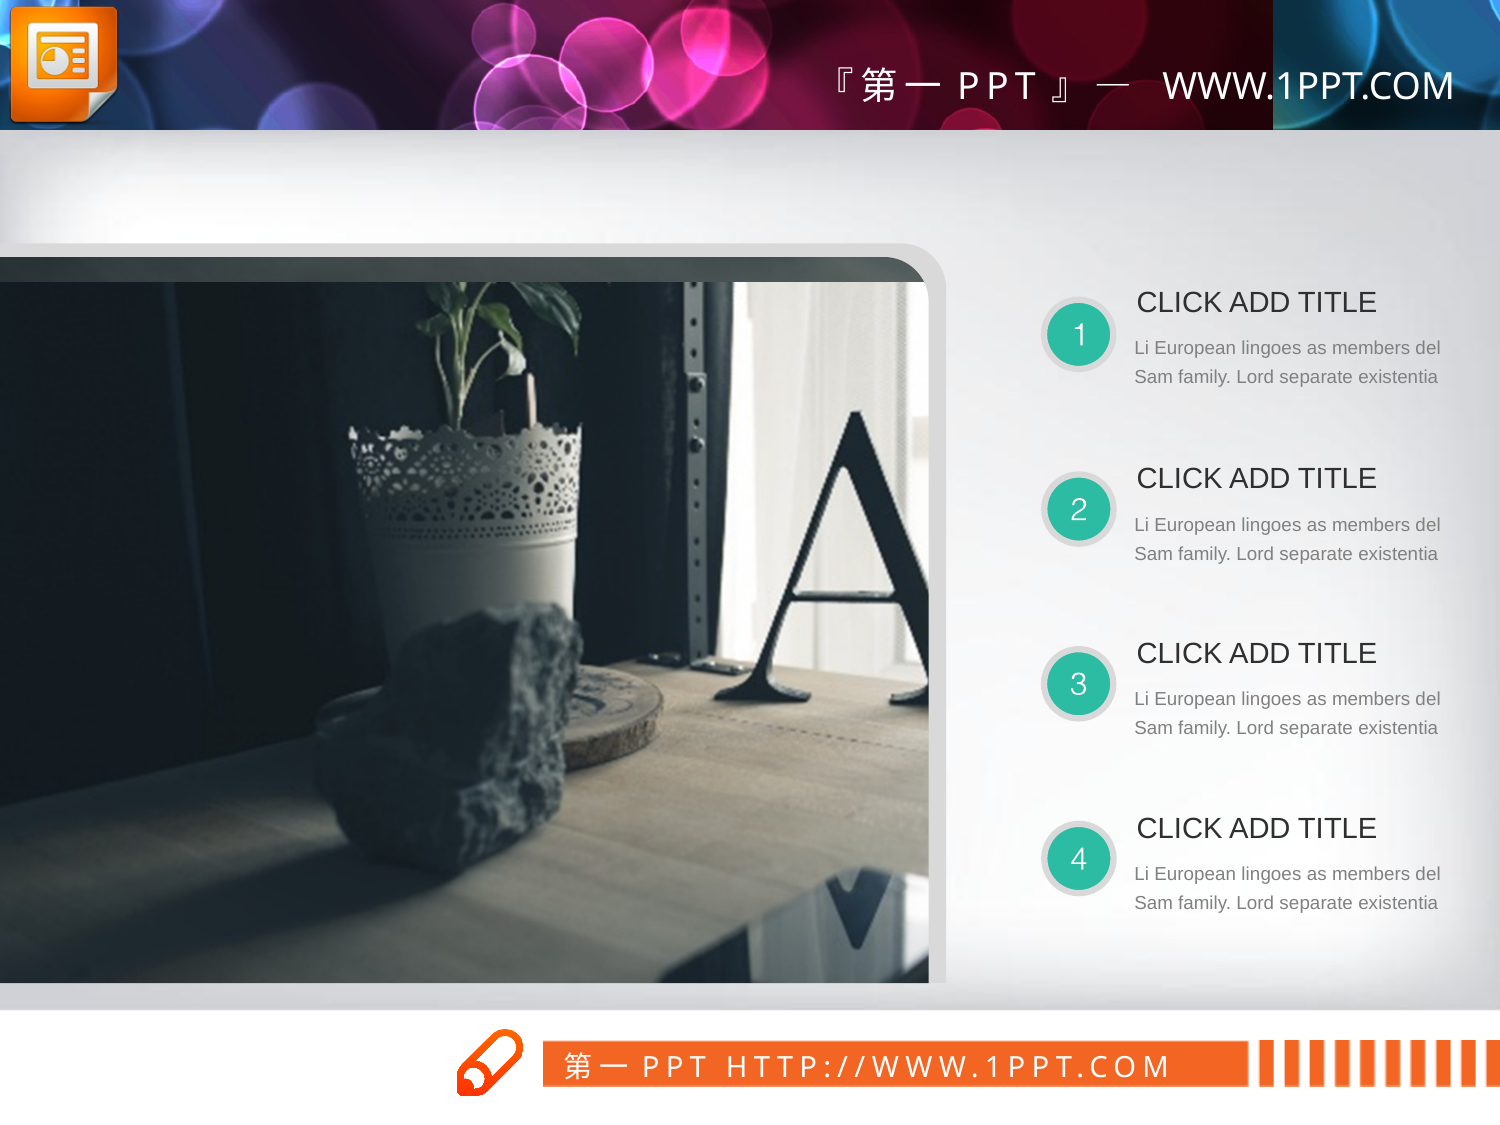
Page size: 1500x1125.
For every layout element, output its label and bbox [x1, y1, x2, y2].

text_box [1071, 847, 1087, 870]
text_box [0, 243, 947, 984]
picture [0, 0, 1500, 1012]
text_box [1071, 672, 1087, 695]
text_box [1119, 626, 1483, 745]
text_box [1119, 801, 1483, 919]
text_box [1119, 276, 1483, 394]
text_box [1119, 452, 1483, 570]
text_box [1071, 498, 1087, 521]
picture [543, 1040, 1500, 1087]
text_box [1044, 823, 1114, 894]
text_box [1074, 323, 1083, 346]
text_box [1044, 299, 1114, 370]
text_box [1044, 649, 1114, 719]
text_box [1044, 474, 1114, 544]
